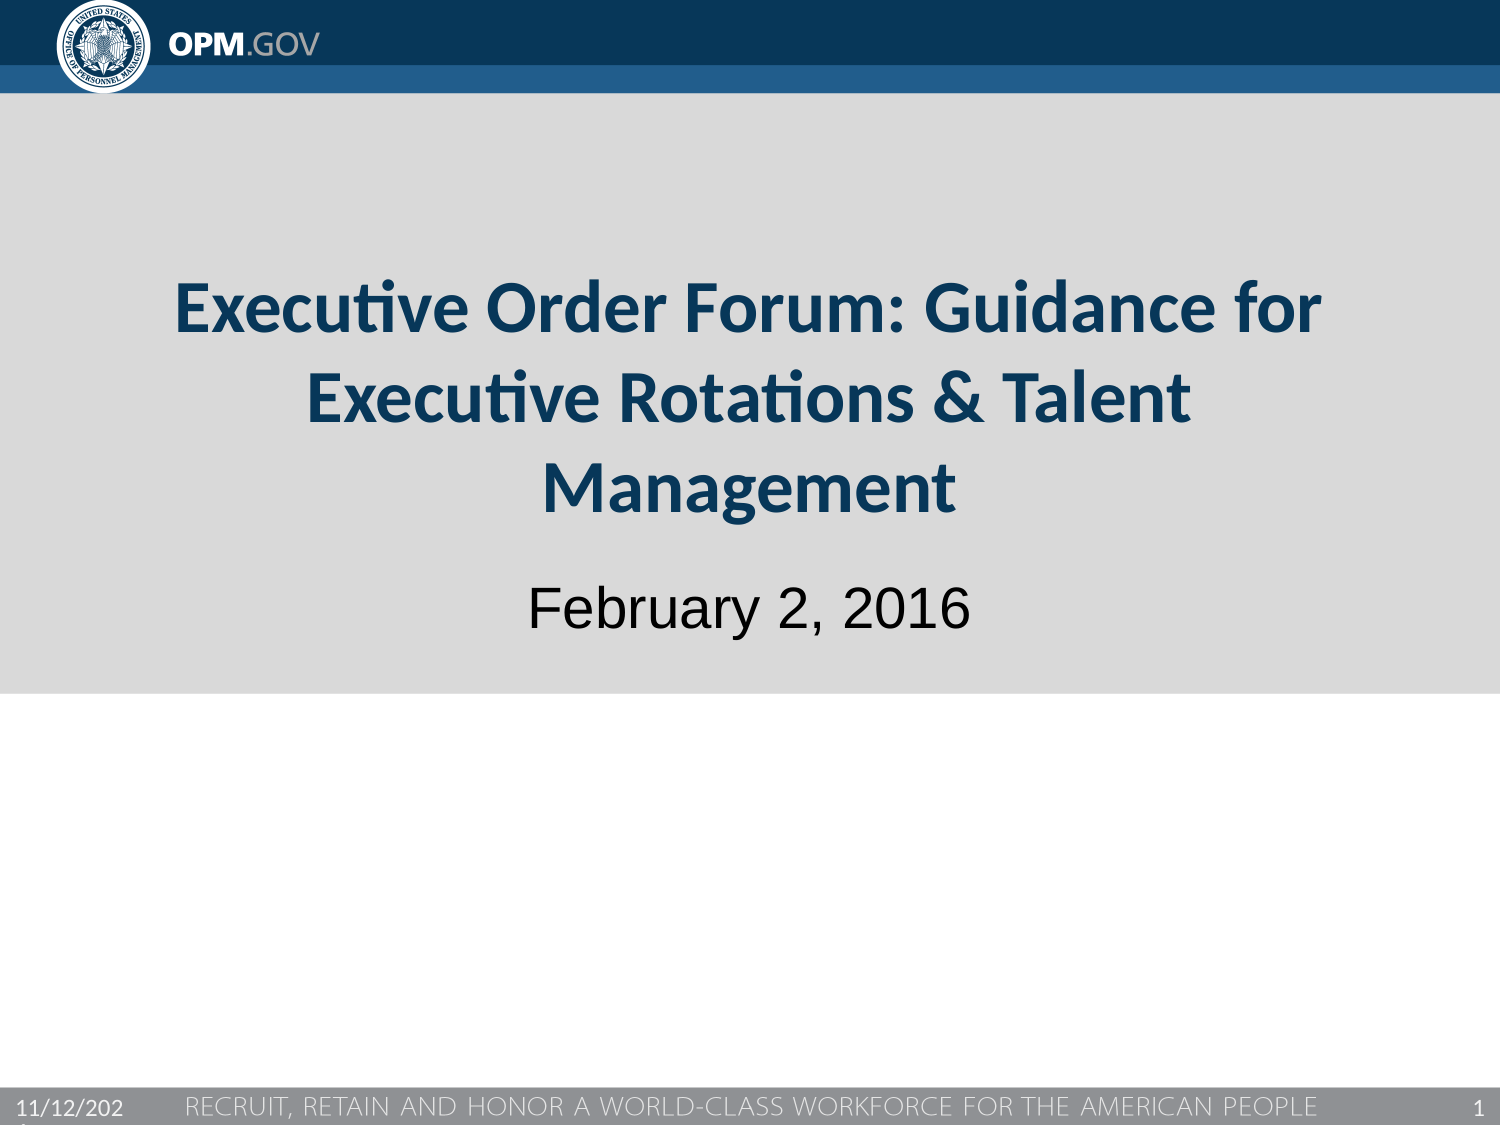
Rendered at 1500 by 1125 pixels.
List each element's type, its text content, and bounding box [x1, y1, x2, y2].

subtitle February 2, 2016 [225, 562, 1275, 688]
slide_number 1 [1350, 1087, 1500, 1125]
title Executive Order Forum: Guidance for Executive Rotations & Talent Management [112, 249, 1388, 563]
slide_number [0, 1087, 150, 1125]
picture [0, 0, 1500, 1125]
